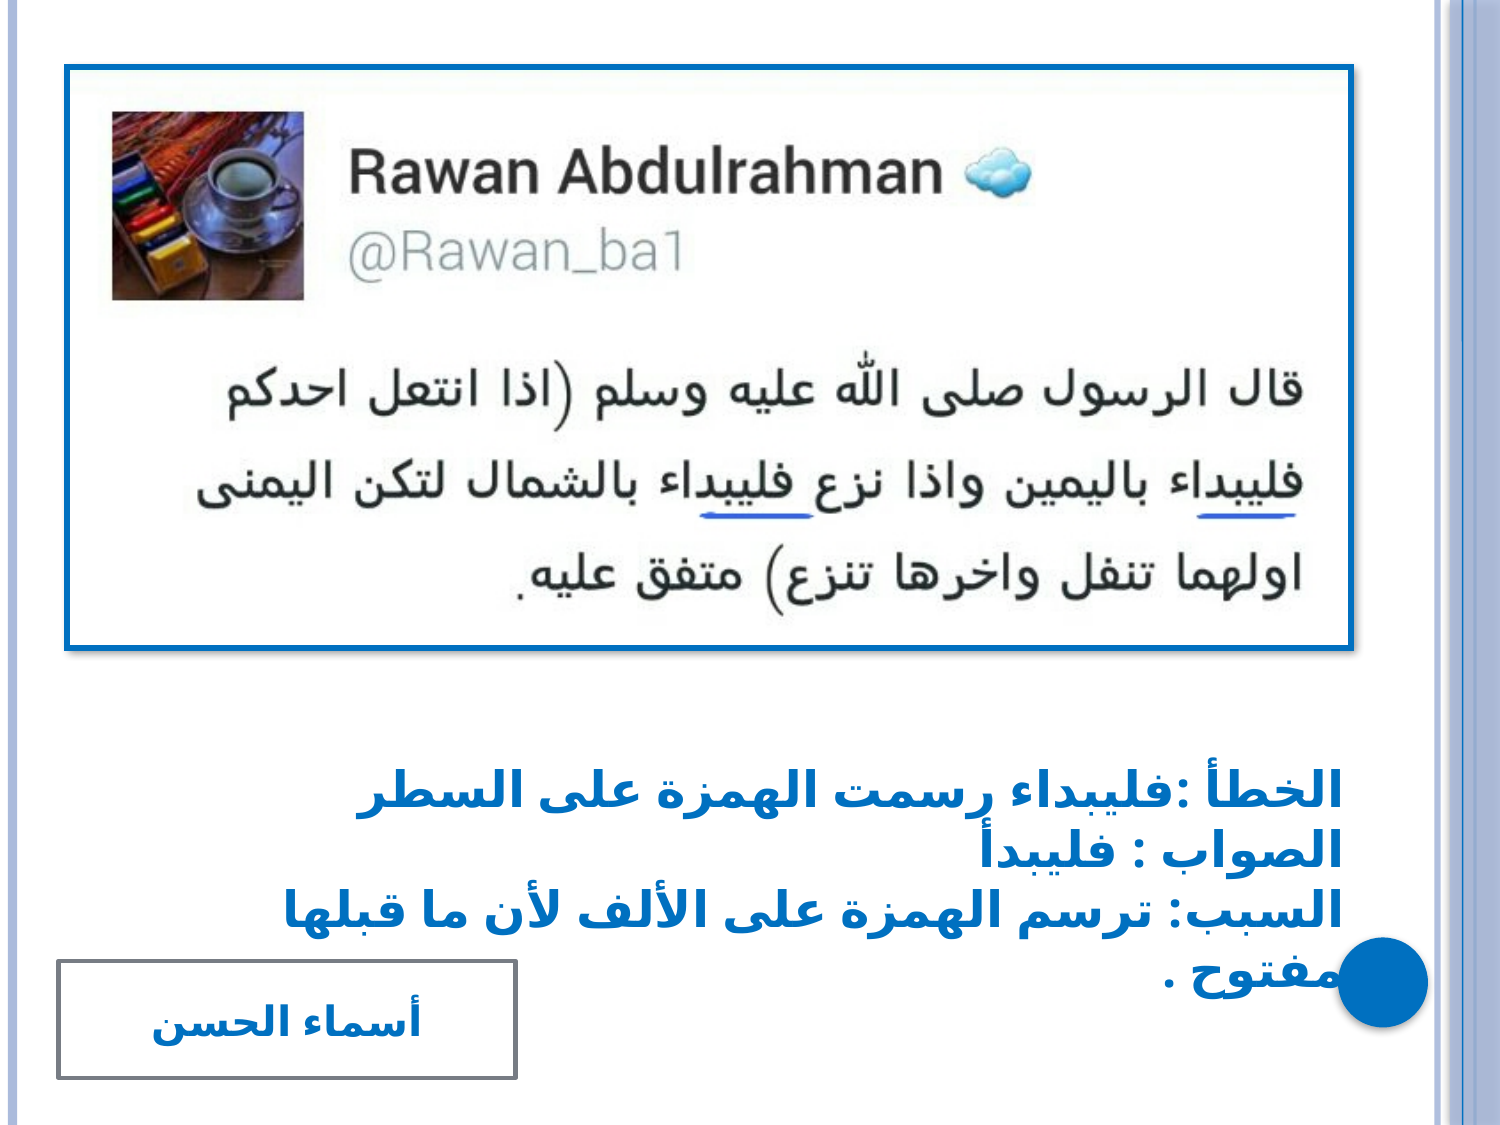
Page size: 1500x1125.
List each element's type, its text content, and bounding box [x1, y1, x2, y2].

picture [69, 69, 1349, 646]
text_box أسماء الحسن [56, 959, 518, 1080]
text_box الخطأ :فليبداء رسمت الهمزة على السطر الصواب : فليبدأ السبب: ترسم الهمزة على الألف لأن ما قبلها مفتوح . [164, 750, 1360, 1055]
